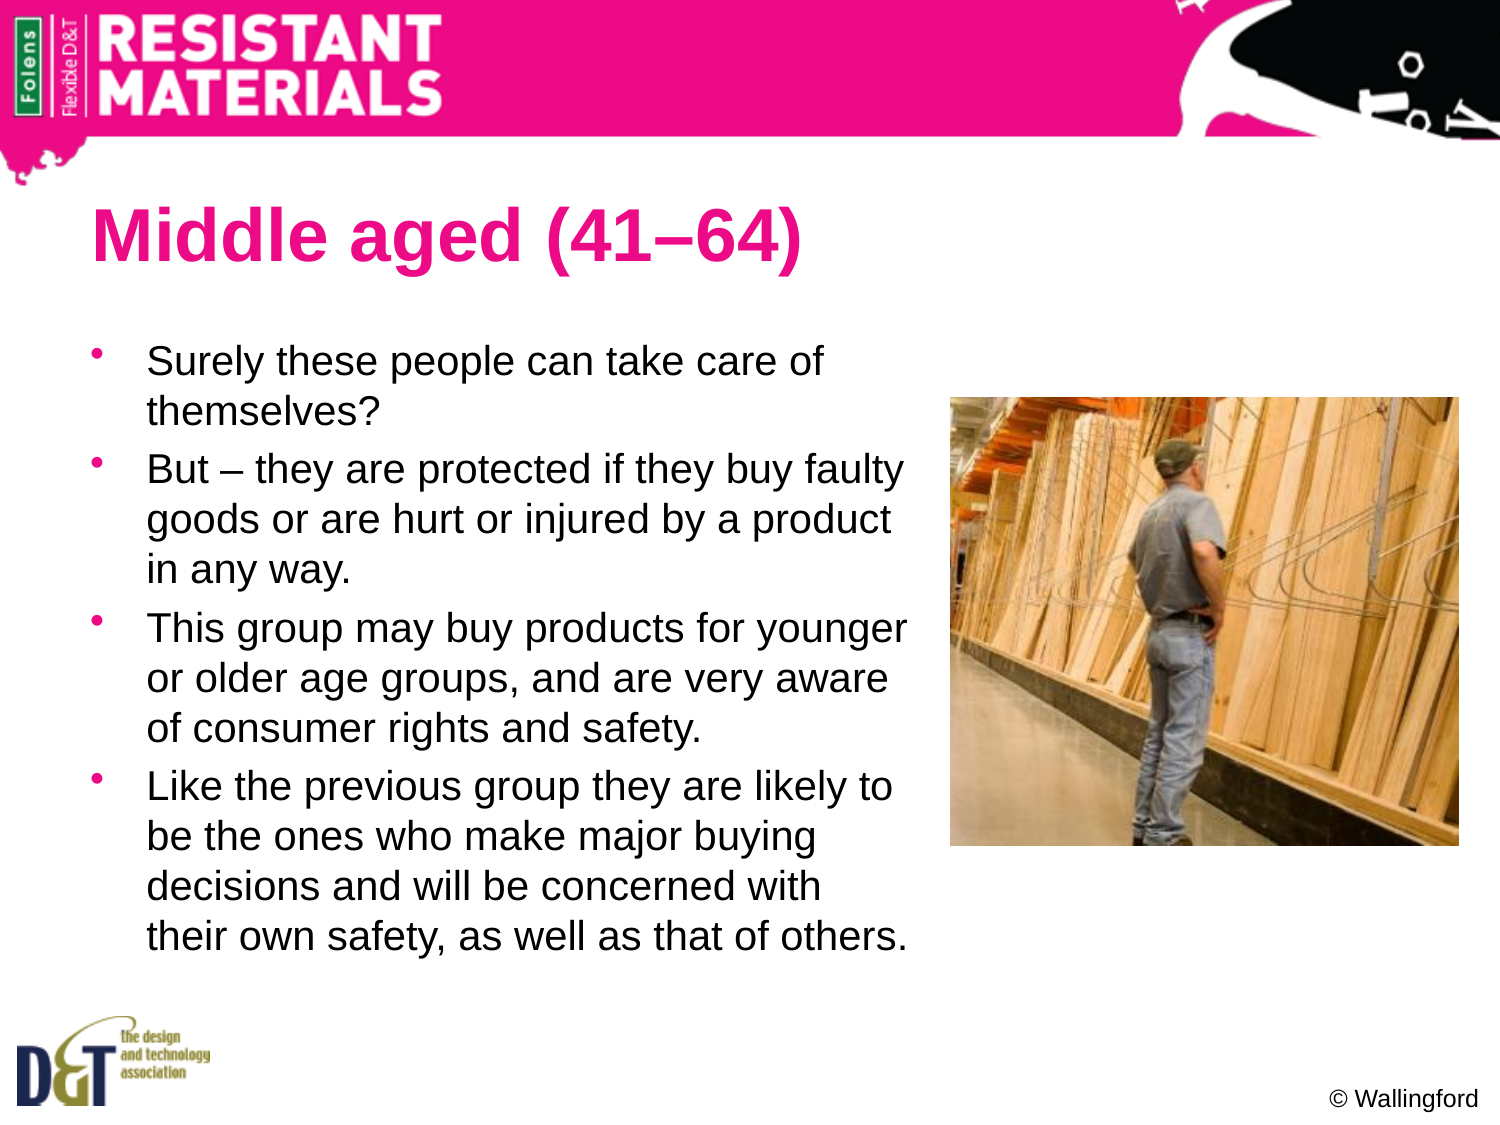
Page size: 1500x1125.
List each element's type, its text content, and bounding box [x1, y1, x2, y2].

list Surely these people can take care of themselves? But – they are protected if they buy faulty goods or are hurt or injured by a product in any way. This group may buy products for younger or older age groups, and are very aware of consumer rights and safety. Like the previous group they are likely to be the ones who make major buying decisions and will be concerned with their own safety, as well as that of others. [75, 326, 928, 1005]
footer © Wallingford [1257, 1074, 1495, 1125]
picture [0, 0, 1500, 1125]
title Middle aged (41–64) [76, 160, 1427, 301]
